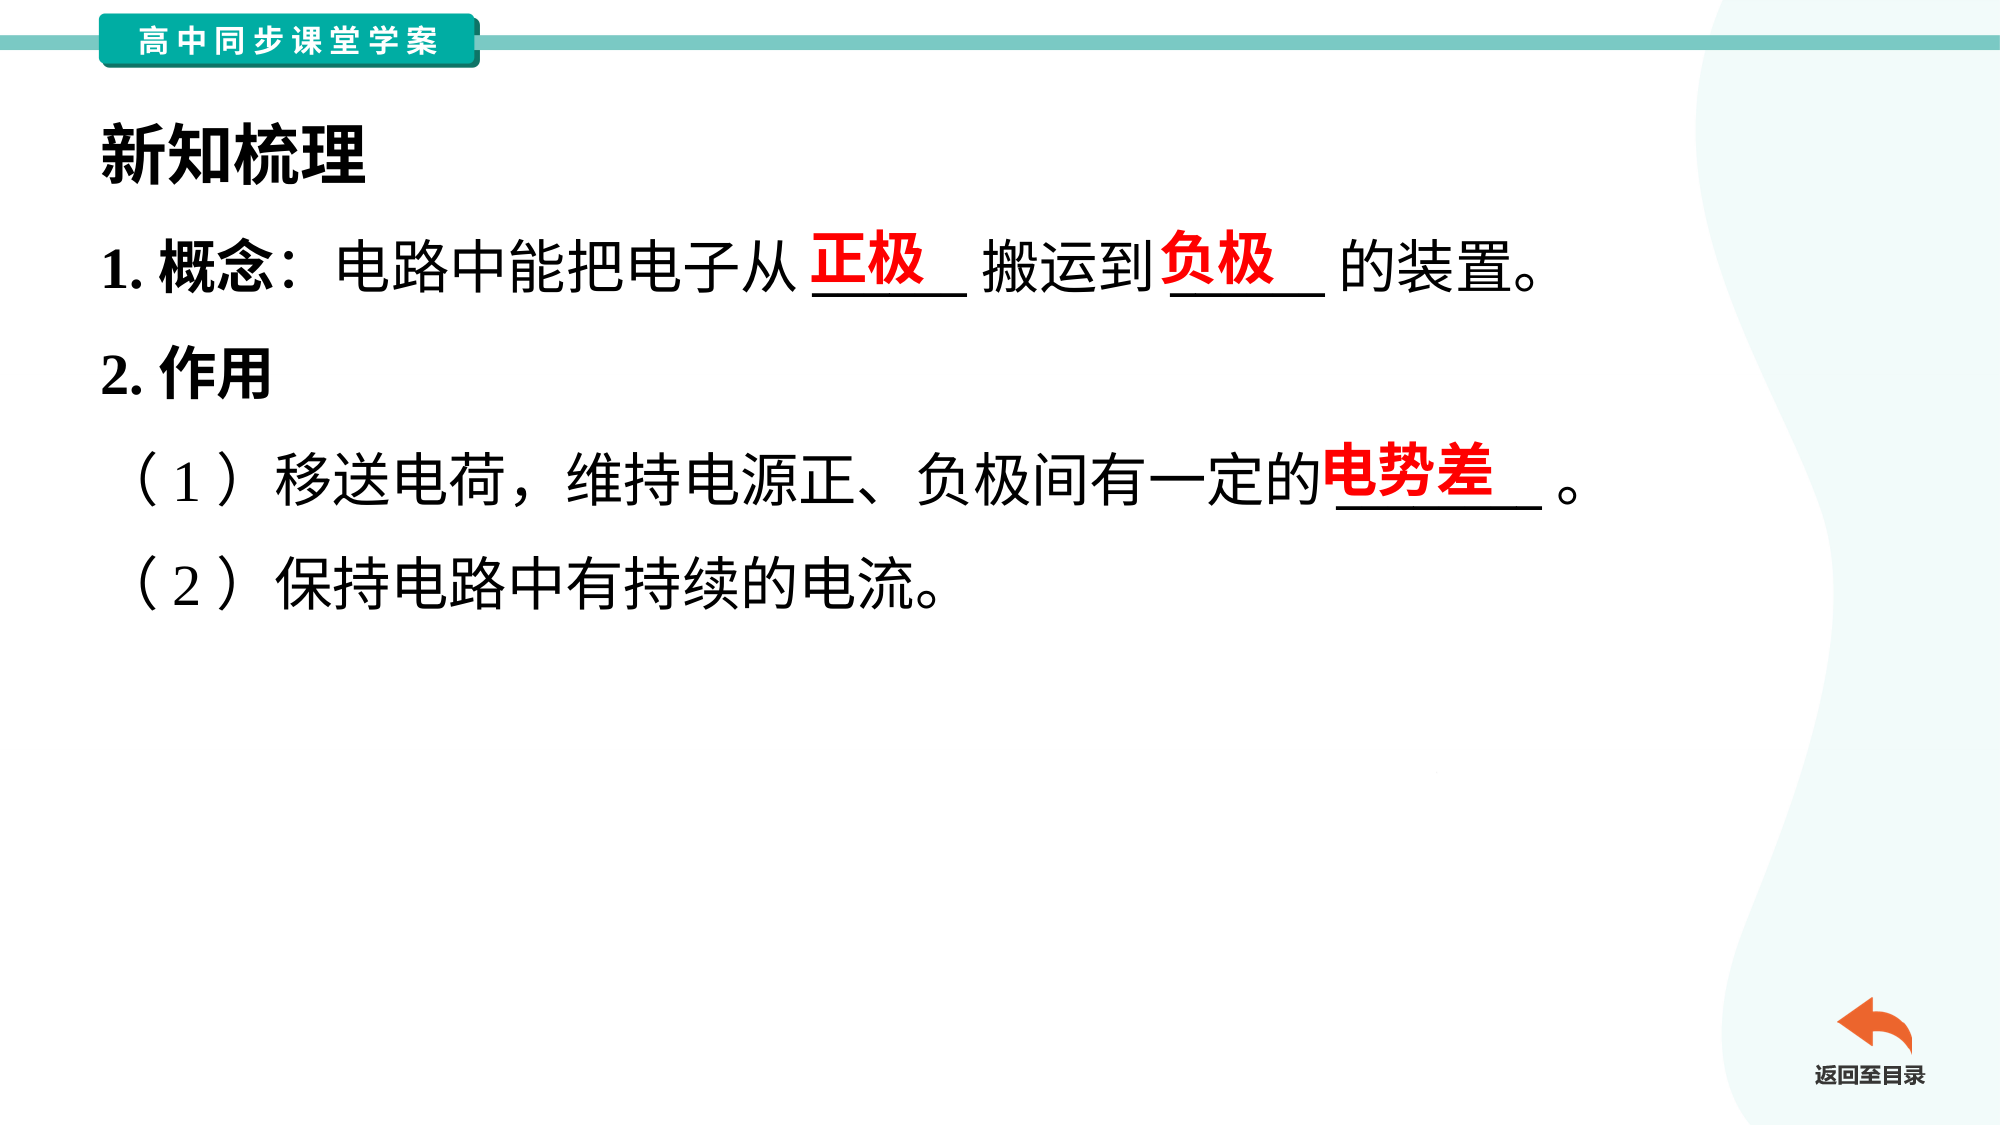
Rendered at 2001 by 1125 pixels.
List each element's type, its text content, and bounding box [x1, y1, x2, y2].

text_box 新知梳理 [100, 76, 1899, 193]
picture [0, 0, 2000, 1125]
text_box 电势差 [1298, 401, 1517, 493]
text_box 正极 [787, 188, 948, 280]
text_box 负极 [1137, 188, 1298, 280]
text_box 1.概念：电路中能把电子从______搬运到______的装置。 2.作用 （1）移送电荷，维持电源正、负极间有一定的________。 （2）保持电路中有持续的电流。 [100, 193, 1899, 606]
